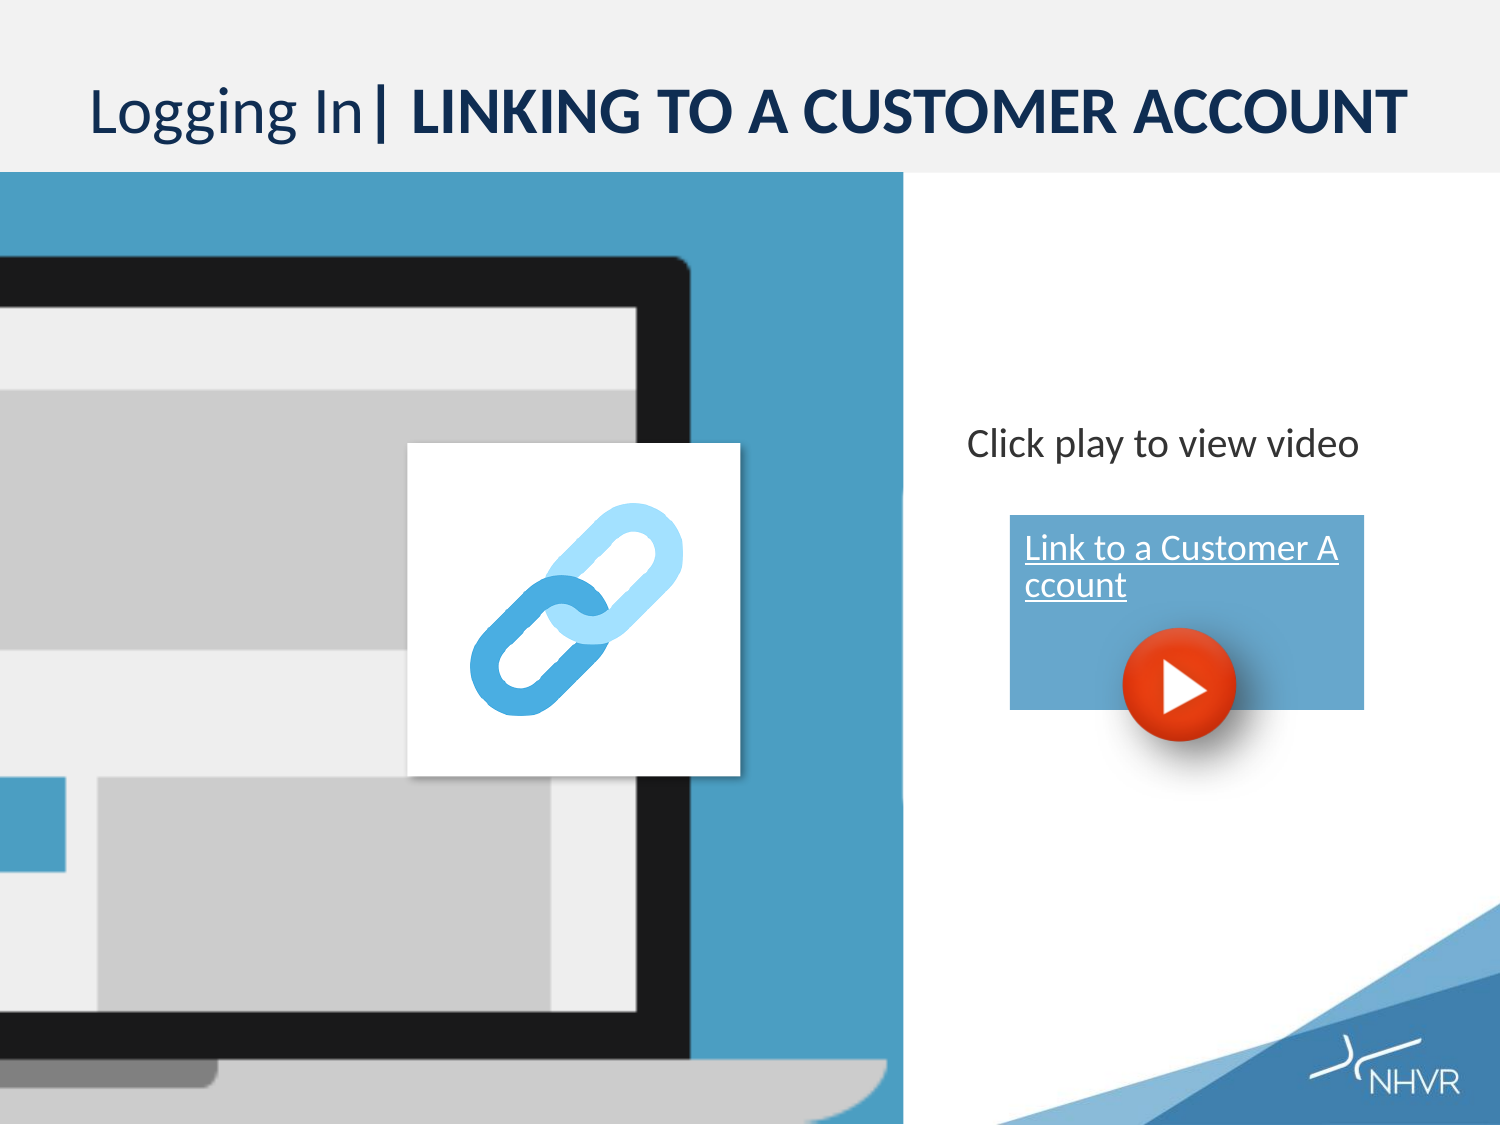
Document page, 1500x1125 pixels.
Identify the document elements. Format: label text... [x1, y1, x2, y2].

picture [0, 172, 1500, 1125]
title Logging In| LINKING TO A CUSTOMER ACCOUNT [75, 59, 1425, 188]
list Click play to view video [952, 349, 1456, 483]
text_box Link to a Customer Account [1009, 515, 1365, 710]
